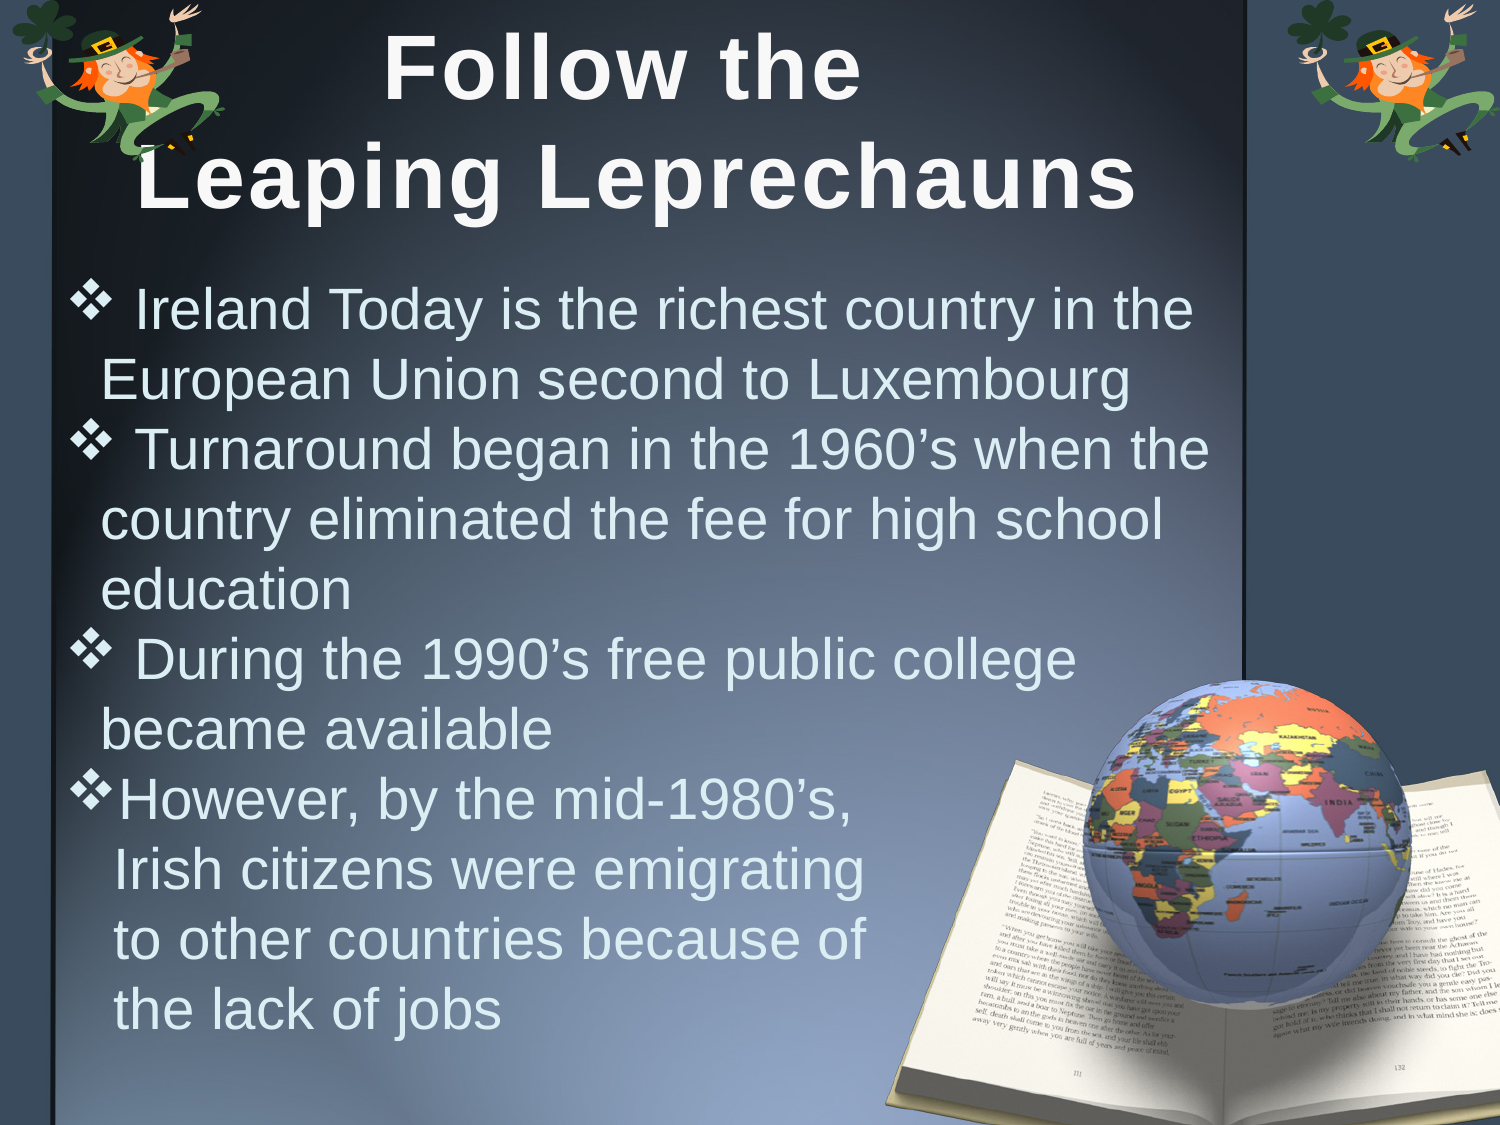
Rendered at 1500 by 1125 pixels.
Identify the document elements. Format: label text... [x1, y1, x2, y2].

text_box Follow the Leaping Leprechauns [74, 0, 1200, 235]
picture [0, 0, 1500, 1125]
text_box Ireland Today is the richest country in the European Union second to Luxembourg Turnaround began in the 1960’s when the country eliminated the fee for high school education During the 1990’s free public college became available However, by the mid-1980’s, Irish citizens were emigrating to other countries because of the lack of jobs [49, 237, 1238, 1075]
